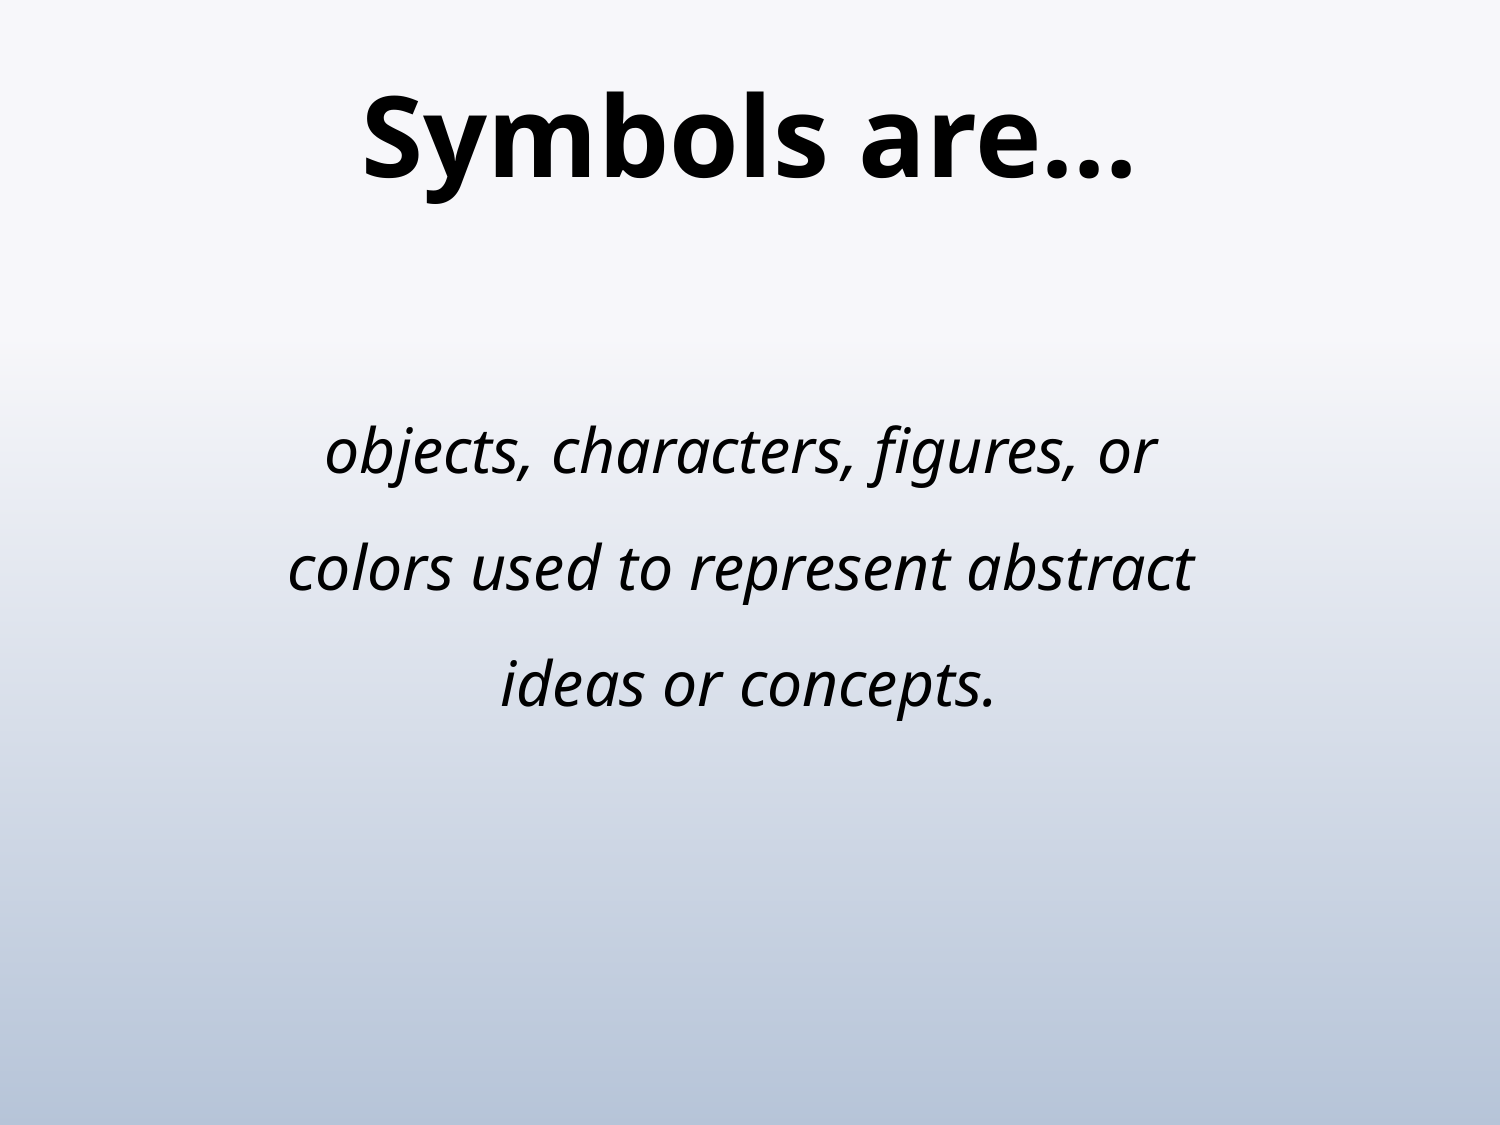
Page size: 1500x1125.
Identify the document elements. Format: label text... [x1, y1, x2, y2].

list objects, characters, figures, or colors used to represent abstract ideas or concepts. [150, 286, 1350, 993]
title Symbols are… [150, 37, 1350, 245]
